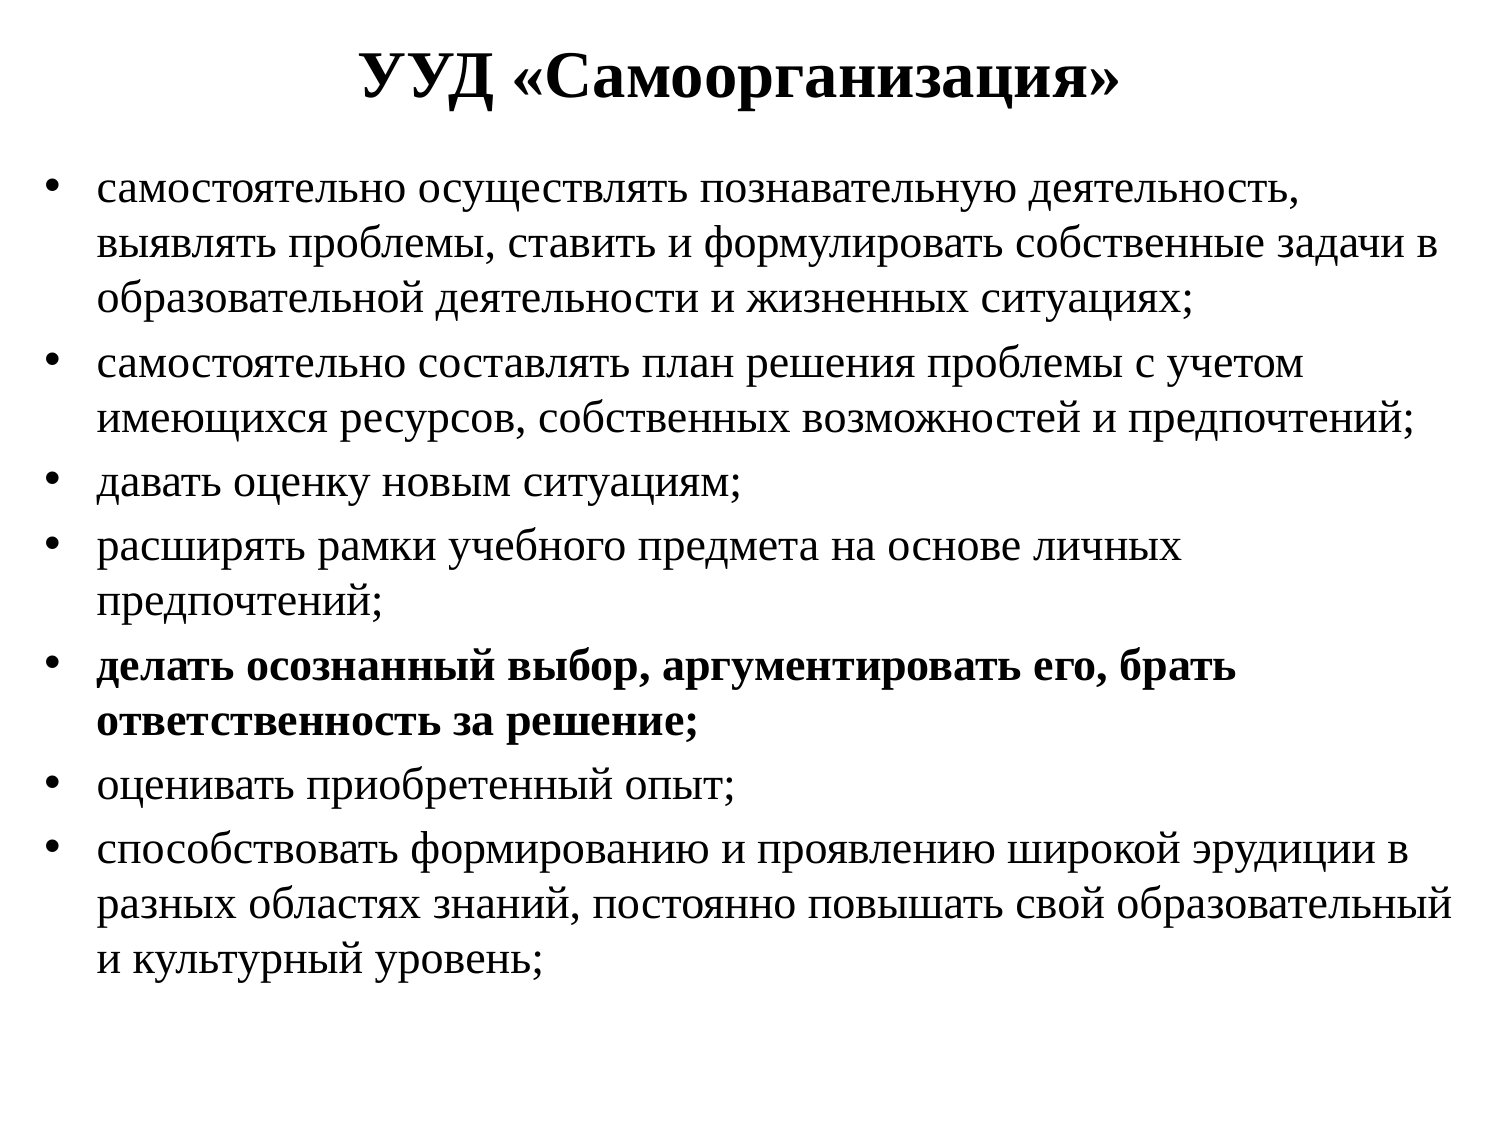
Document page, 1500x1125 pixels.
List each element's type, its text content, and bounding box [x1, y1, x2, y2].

title УУД «Самоорганизация» [64, 19, 1415, 124]
list самостоятельно осуществлять познавательную деятельность, выявлять проблемы, ставить и формулировать собственные задачи в образовательной деятельности и жизненных ситуациях; самостоятельно составлять план решения проблемы с учетом имеющихся ресурсов, собственных возможностей и предпочтений; давать оценку новым ситуациям; расширять рамки учебного предмета на основе личных предпочтений; делать осознанный выбор, аргументировать его, брать ответственность за решение; оценивать приобретенный опыт; способствовать формированию и проявлению широкой эрудиции в разных областях знаний, постоянно повышать свой образовательный и культурный уровень; [29, 149, 1471, 1005]
